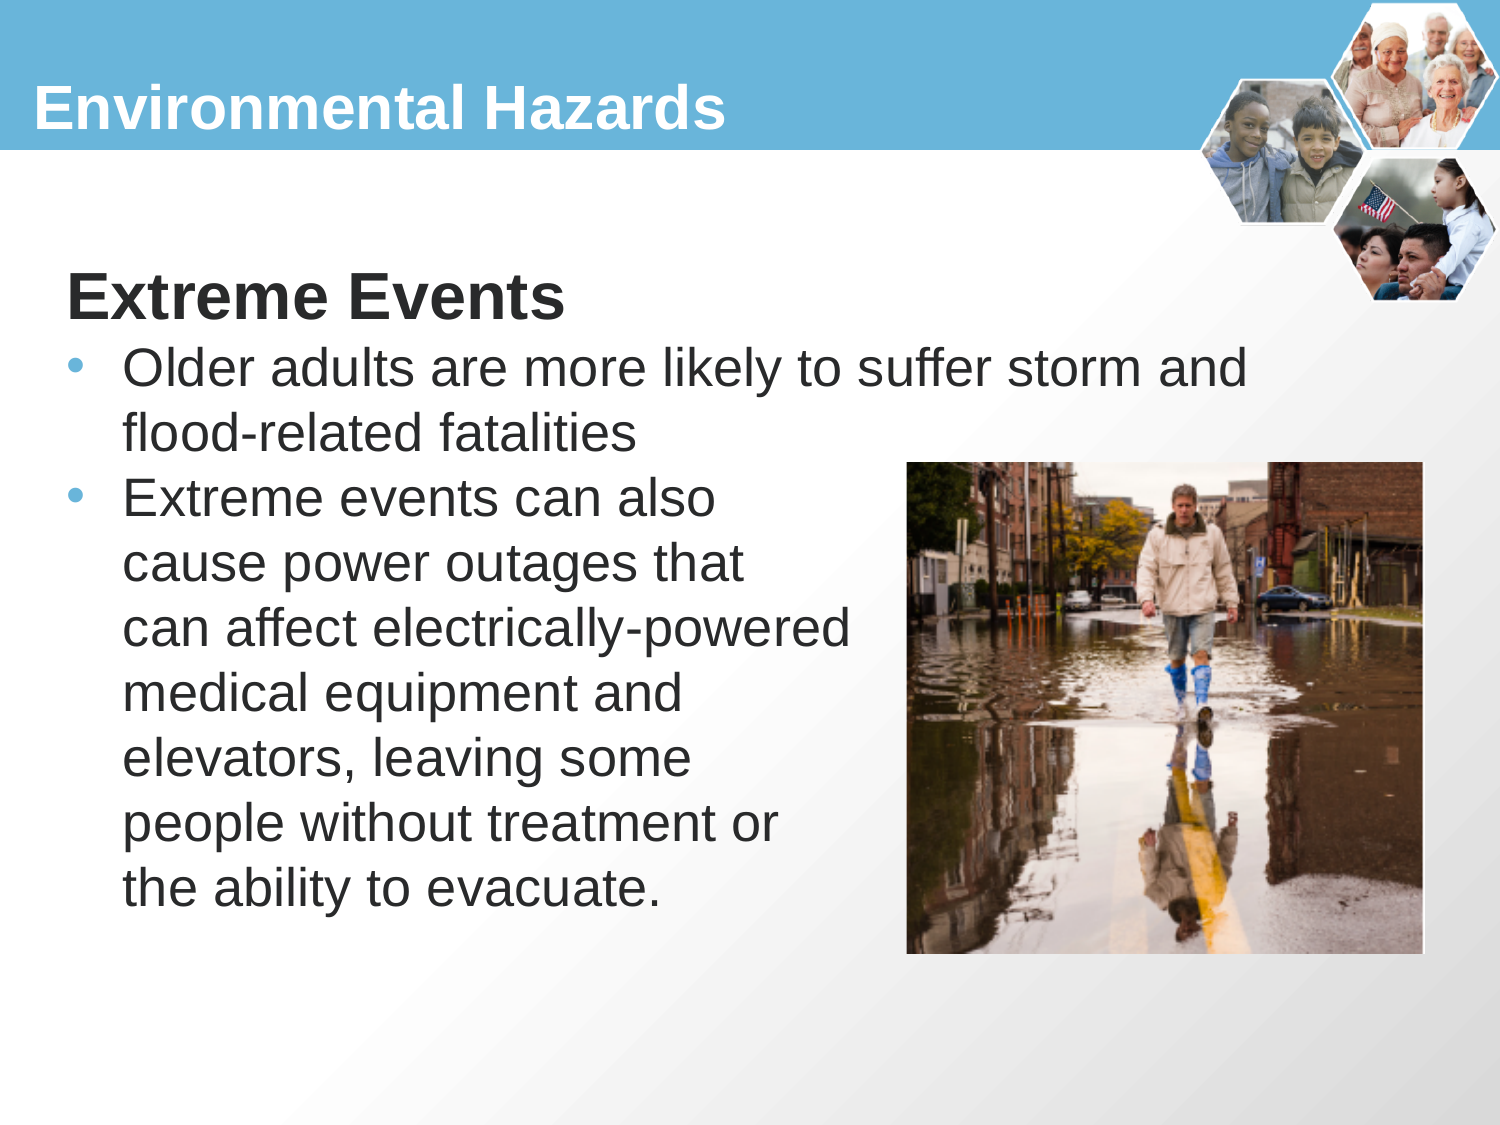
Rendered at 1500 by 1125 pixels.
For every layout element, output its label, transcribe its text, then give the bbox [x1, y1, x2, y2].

text_box Extreme Events Older adults are more likely to suffer storm and flood-related fatalities Extreme events can also cause power outages that can affect electrically-powered medical equipment and elevators, leaving some people without treatment or the ability to evacuate. [51, 245, 1409, 1045]
picture [1173, 2, 1500, 303]
title Environmental Hazards [18, 0, 1425, 150]
picture [906, 461, 1426, 954]
